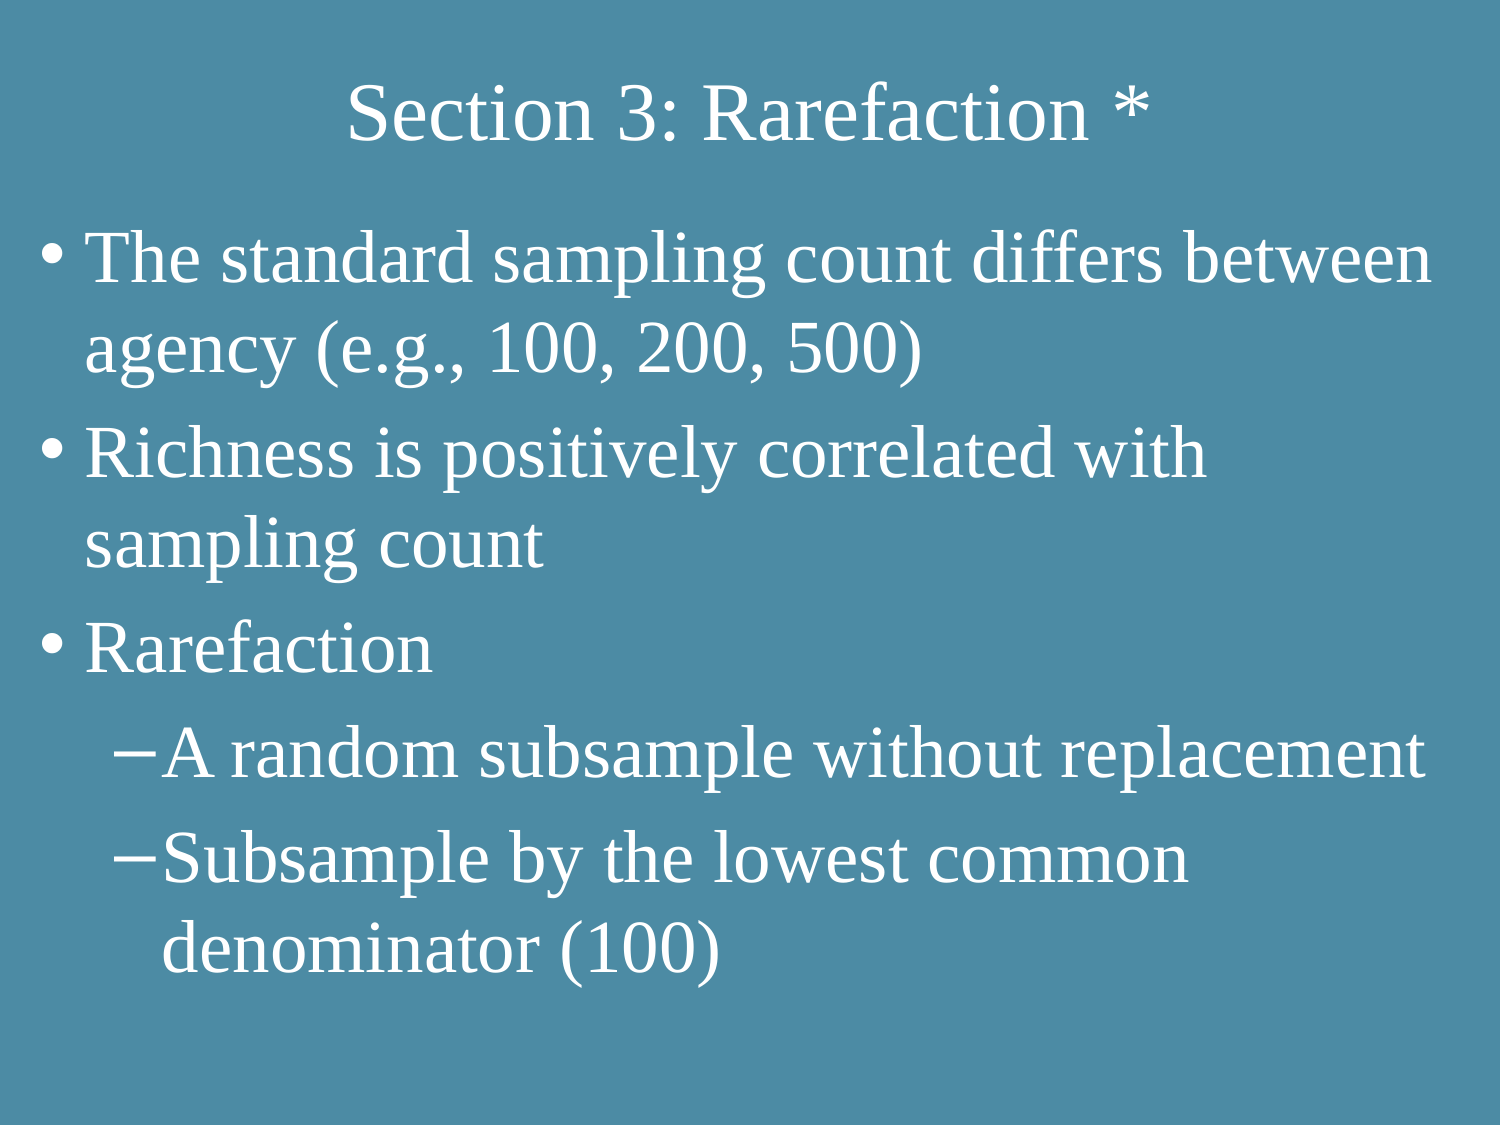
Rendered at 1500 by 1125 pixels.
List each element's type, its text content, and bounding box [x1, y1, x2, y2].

list The standard sampling count differs between agency (e.g., 100, 200, 500) Richness is positively correlated with sampling count Rarefaction A random subsample without replacement Subsample by the lowest common denominator (100) [24, 200, 1475, 1100]
title Section 3: Rarefaction * [75, 50, 1425, 200]
